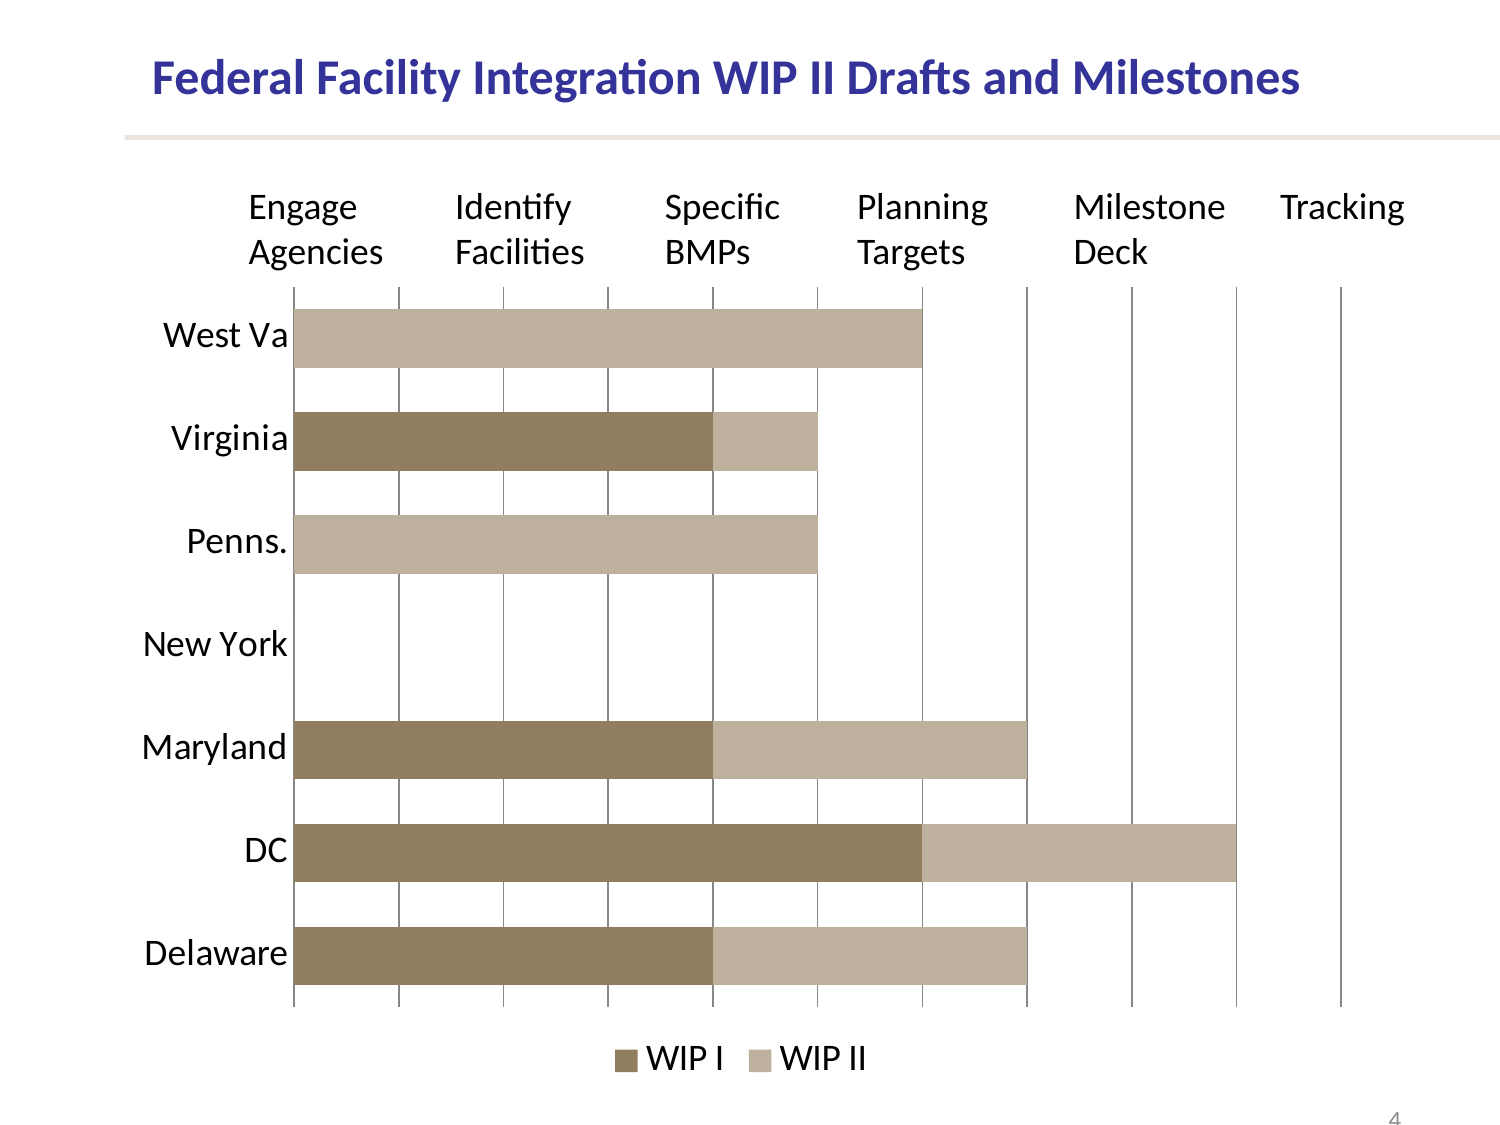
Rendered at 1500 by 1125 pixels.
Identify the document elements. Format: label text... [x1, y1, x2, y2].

slide_number 4 [1066, 1088, 1417, 1125]
text_box Identify Facilities [440, 174, 628, 269]
text_box Milestone Deck [1058, 174, 1247, 269]
text_box Planning Targets [842, 174, 1030, 269]
text_box Tracking [1265, 174, 1453, 235]
text_box Engage Agencies [233, 174, 422, 269]
chart [116, 270, 1367, 1088]
text_box Specific BMPs [650, 174, 838, 269]
text_box Federal Facility Integration WIP II Drafts and Milestones [137, 37, 1413, 113]
